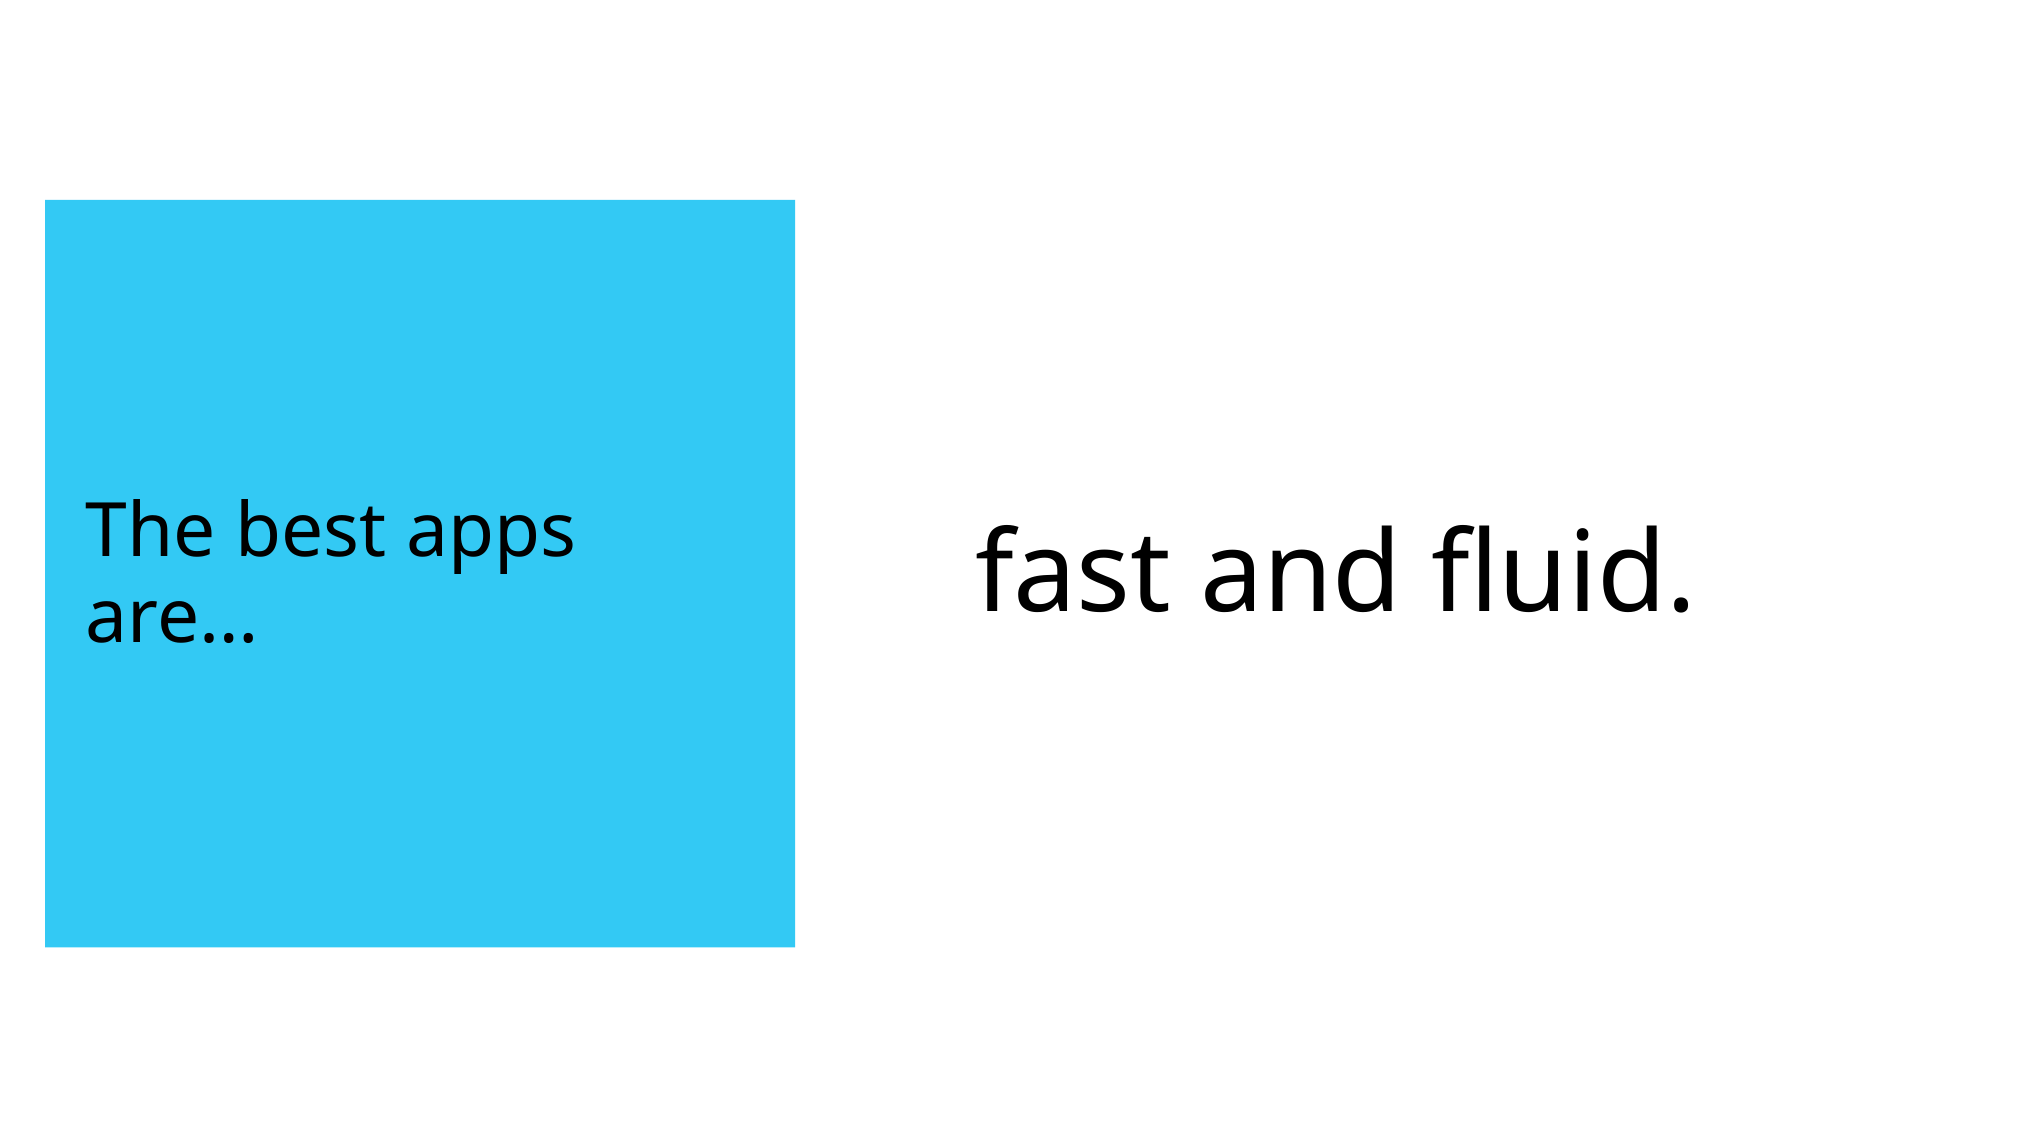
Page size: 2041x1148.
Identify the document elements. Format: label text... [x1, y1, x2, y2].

list fast and fluid. [945, 72, 1996, 1073]
title The best apps are… [45, 199, 796, 948]
